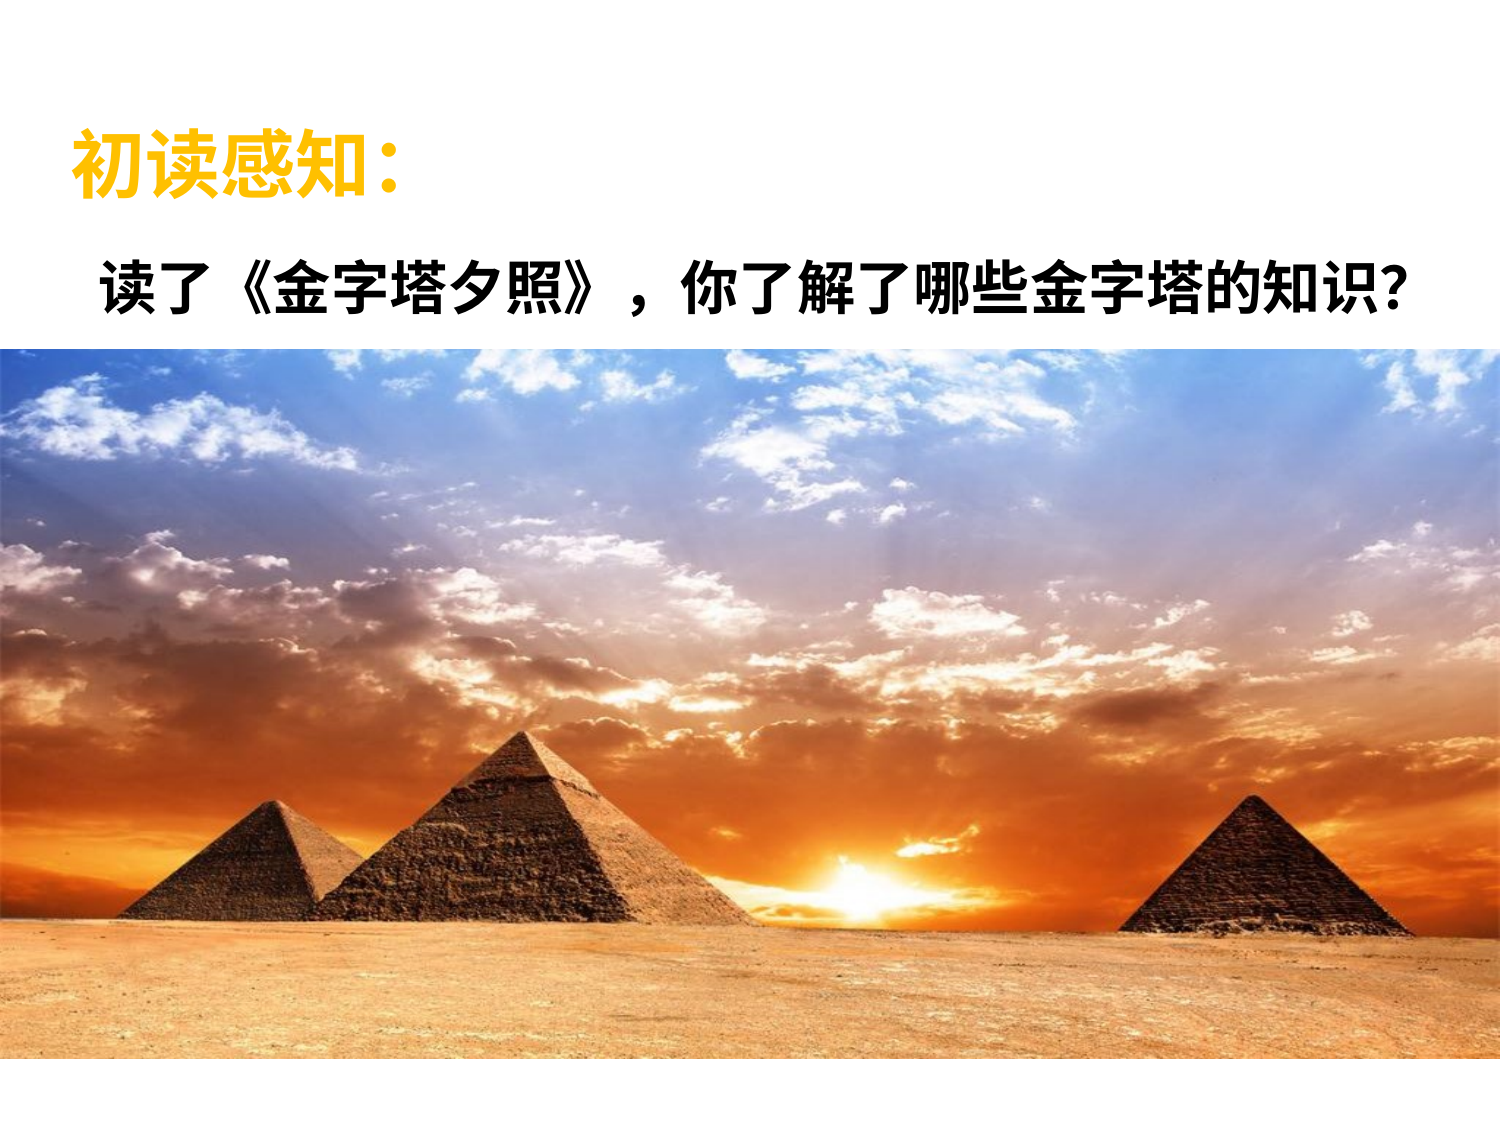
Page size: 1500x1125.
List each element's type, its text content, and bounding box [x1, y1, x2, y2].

text_box 初读感知： [55, 109, 461, 215]
text_box 读了《金字塔夕照》，你了解了哪些金字塔的知识？ [83, 243, 1419, 329]
picture [0, 349, 1500, 1059]
